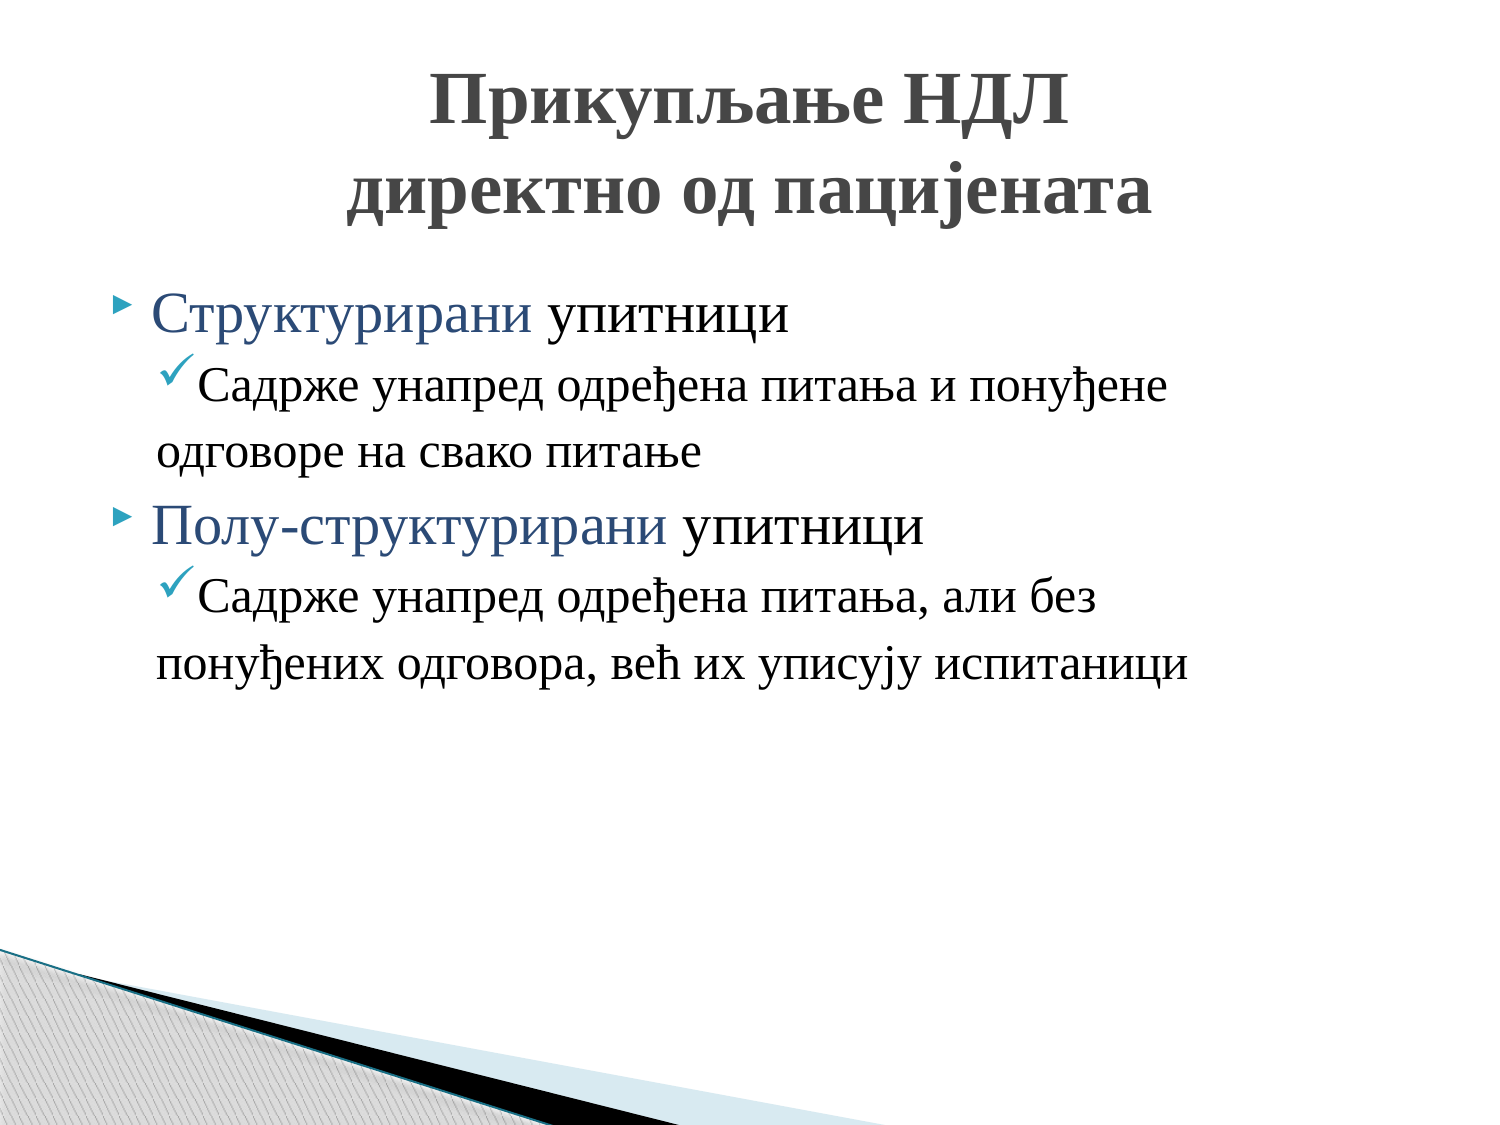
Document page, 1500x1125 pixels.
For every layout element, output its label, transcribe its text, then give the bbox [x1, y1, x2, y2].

title Прикупљање НДЛ директно од пацијената [75, 45, 1425, 233]
list Структурирани упитници Садрже унапред одређена питања и понуђене одговоре на свако питање Полу-структурирани упитници Садрже унапред одређена питања, али без понуђених одговора, већ их уписују испитаници [76, 267, 1427, 1010]
